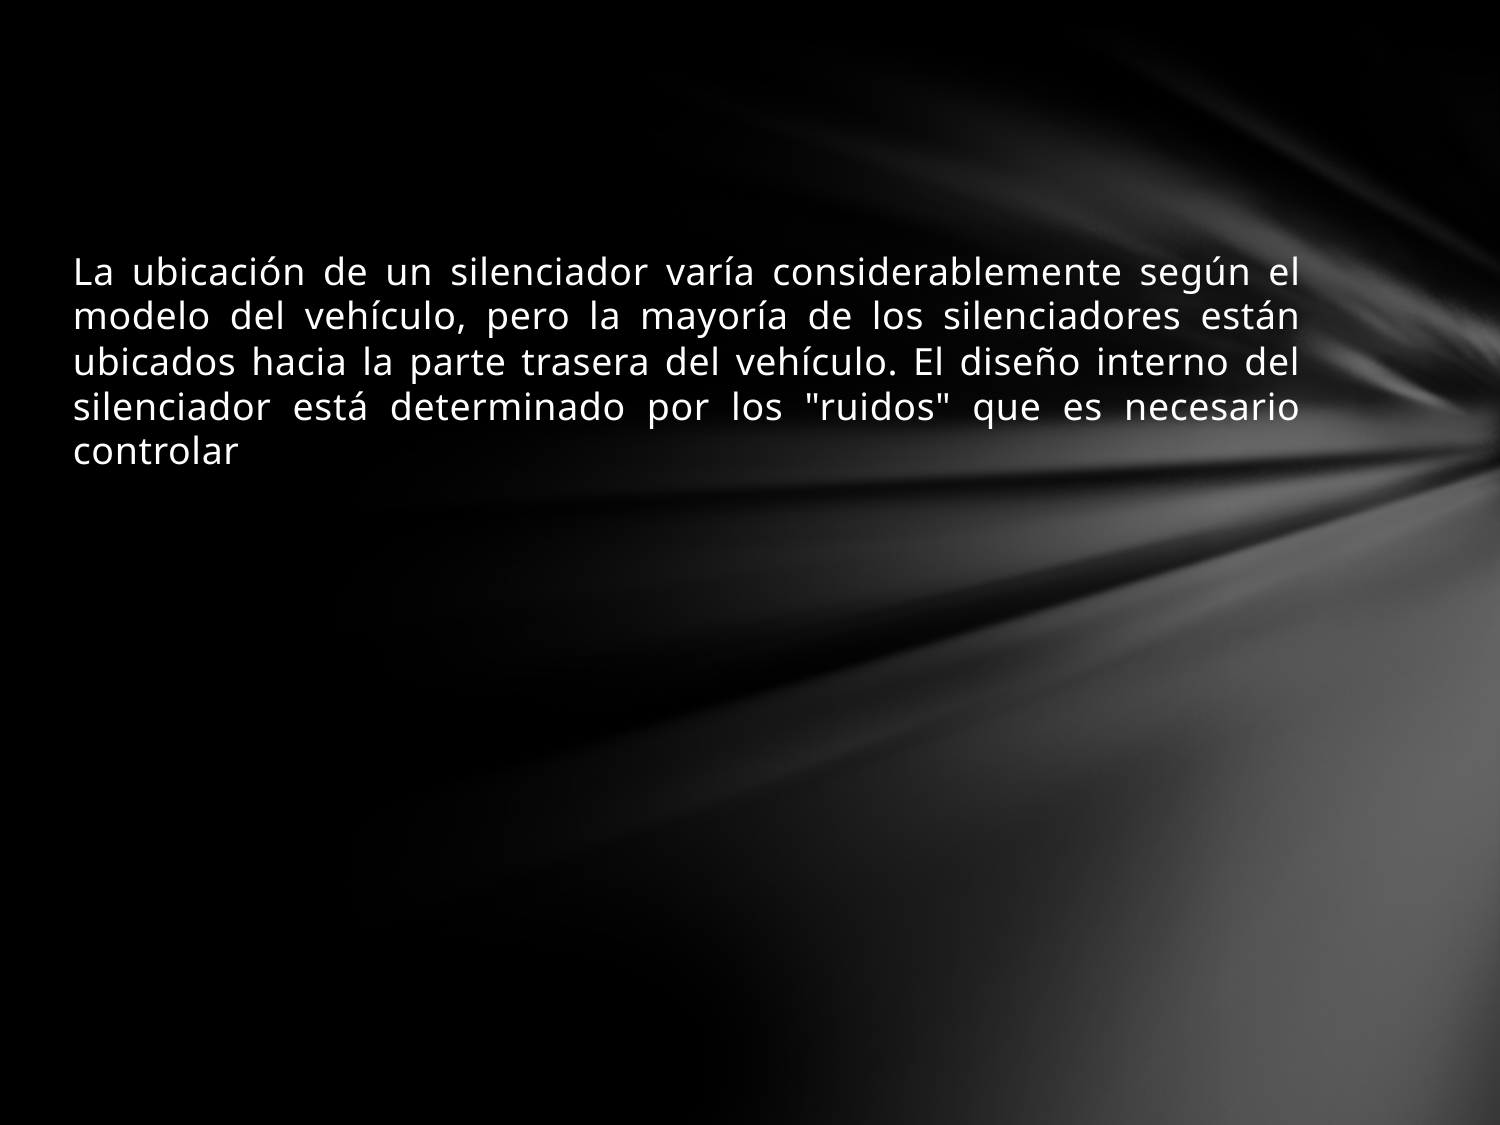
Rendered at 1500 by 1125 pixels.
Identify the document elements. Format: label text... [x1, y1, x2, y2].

list La ubicación de un silenciador varía considerablemente según el modelo del vehículo, pero la mayoría de los silenciadores están ubicados hacia la parte trasera del vehículo. El diseño interno del silenciador está determinado por los "ruidos" que es necesario controlar [57, 239, 1318, 1015]
